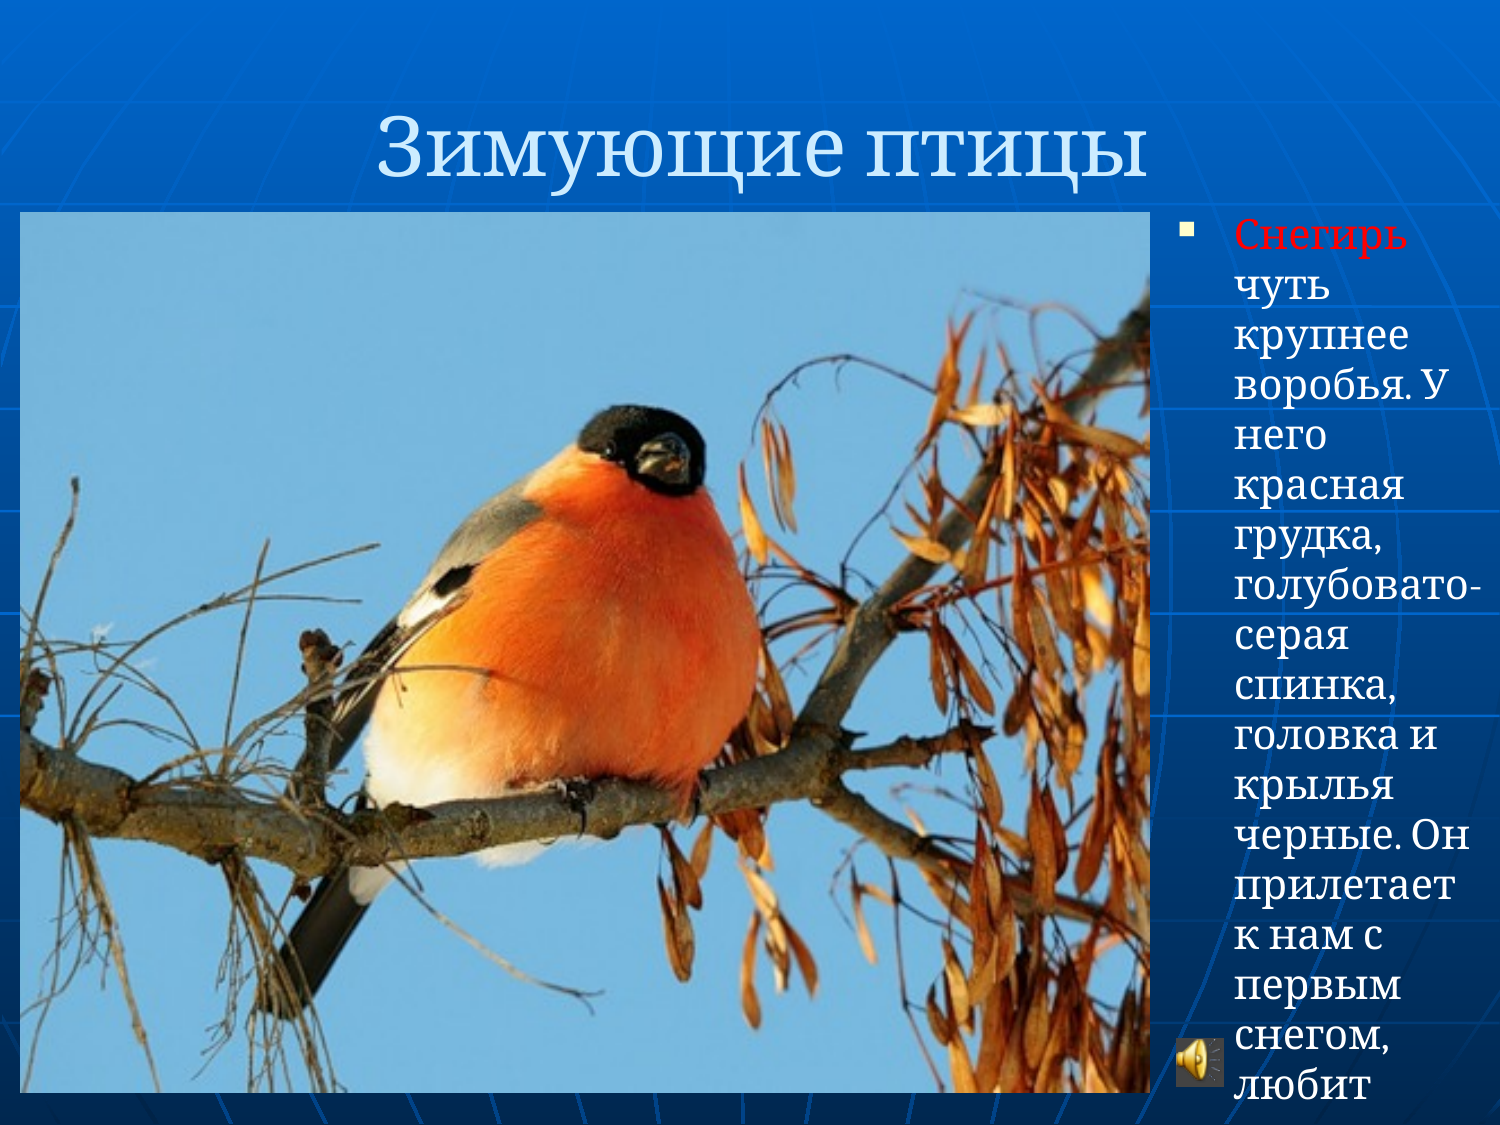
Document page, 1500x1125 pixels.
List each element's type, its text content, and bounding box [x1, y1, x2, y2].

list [20, 212, 1151, 1093]
picture [1174, 1037, 1226, 1088]
list Снегирь чуть крупнее воробья. У него красная грудка, голубовато-серая спинка, головка и крылья черные. Он прилетает к нам с первым снегом, любит ягоды рябины. [1162, 199, 1500, 1038]
title Зимующие птицы [87, 49, 1438, 238]
